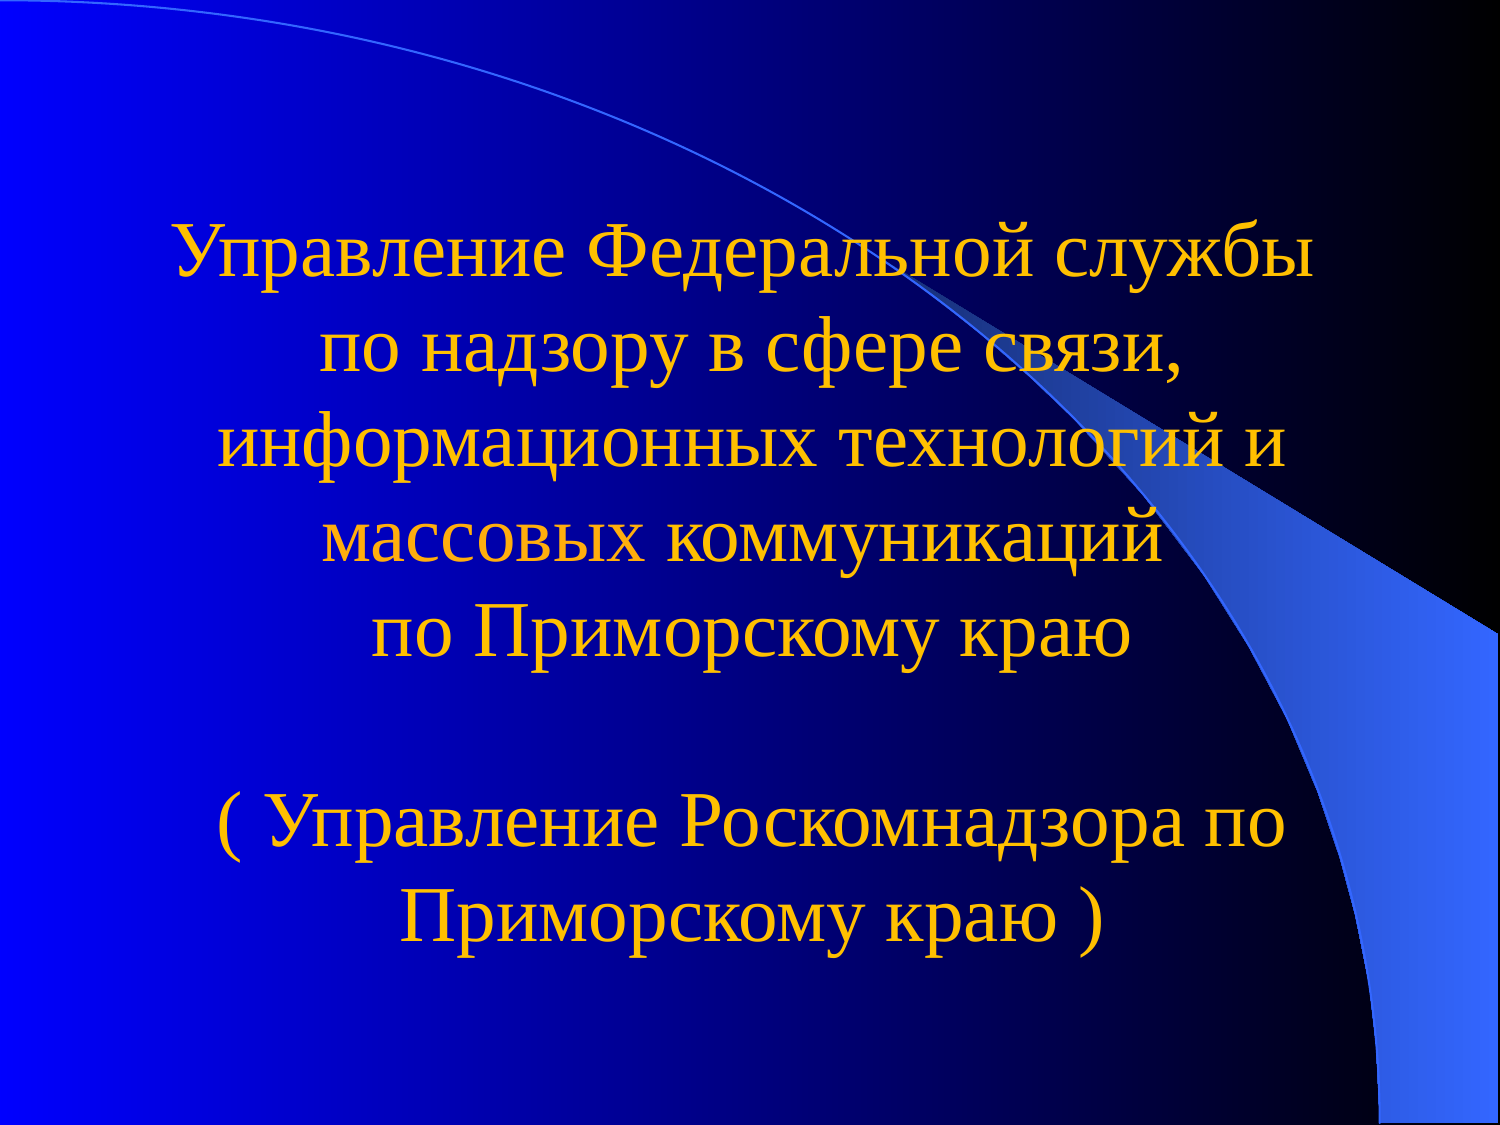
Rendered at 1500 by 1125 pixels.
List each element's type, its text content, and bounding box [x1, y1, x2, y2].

title Управление Федеральной службы по надзору в сфере связи, информационных технологий и массовых коммуникаций по Приморскому краю ( Управление Роскомнадзора по Приморскому краю ) [116, 99, 1388, 1055]
